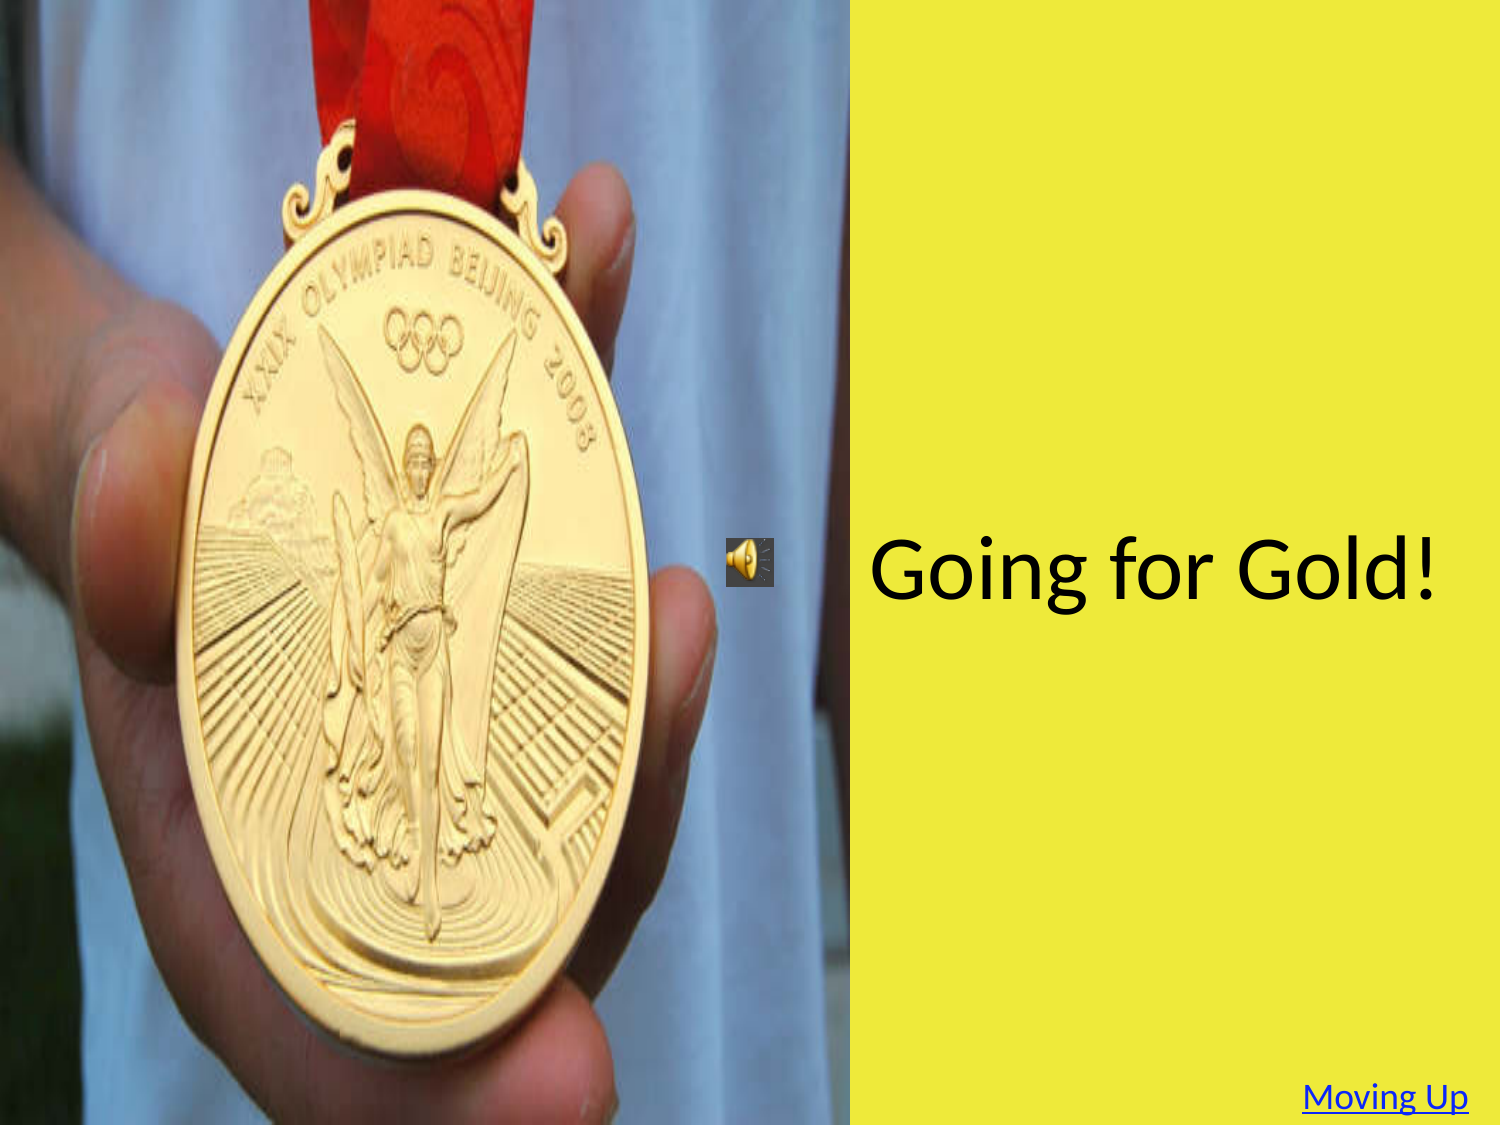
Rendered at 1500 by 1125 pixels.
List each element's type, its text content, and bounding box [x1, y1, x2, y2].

title Going for Gold! [851, 0, 1500, 1125]
picture [724, 537, 776, 588]
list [0, 0, 851, 1125]
text_box Moving Up [1287, 1064, 1500, 1125]
